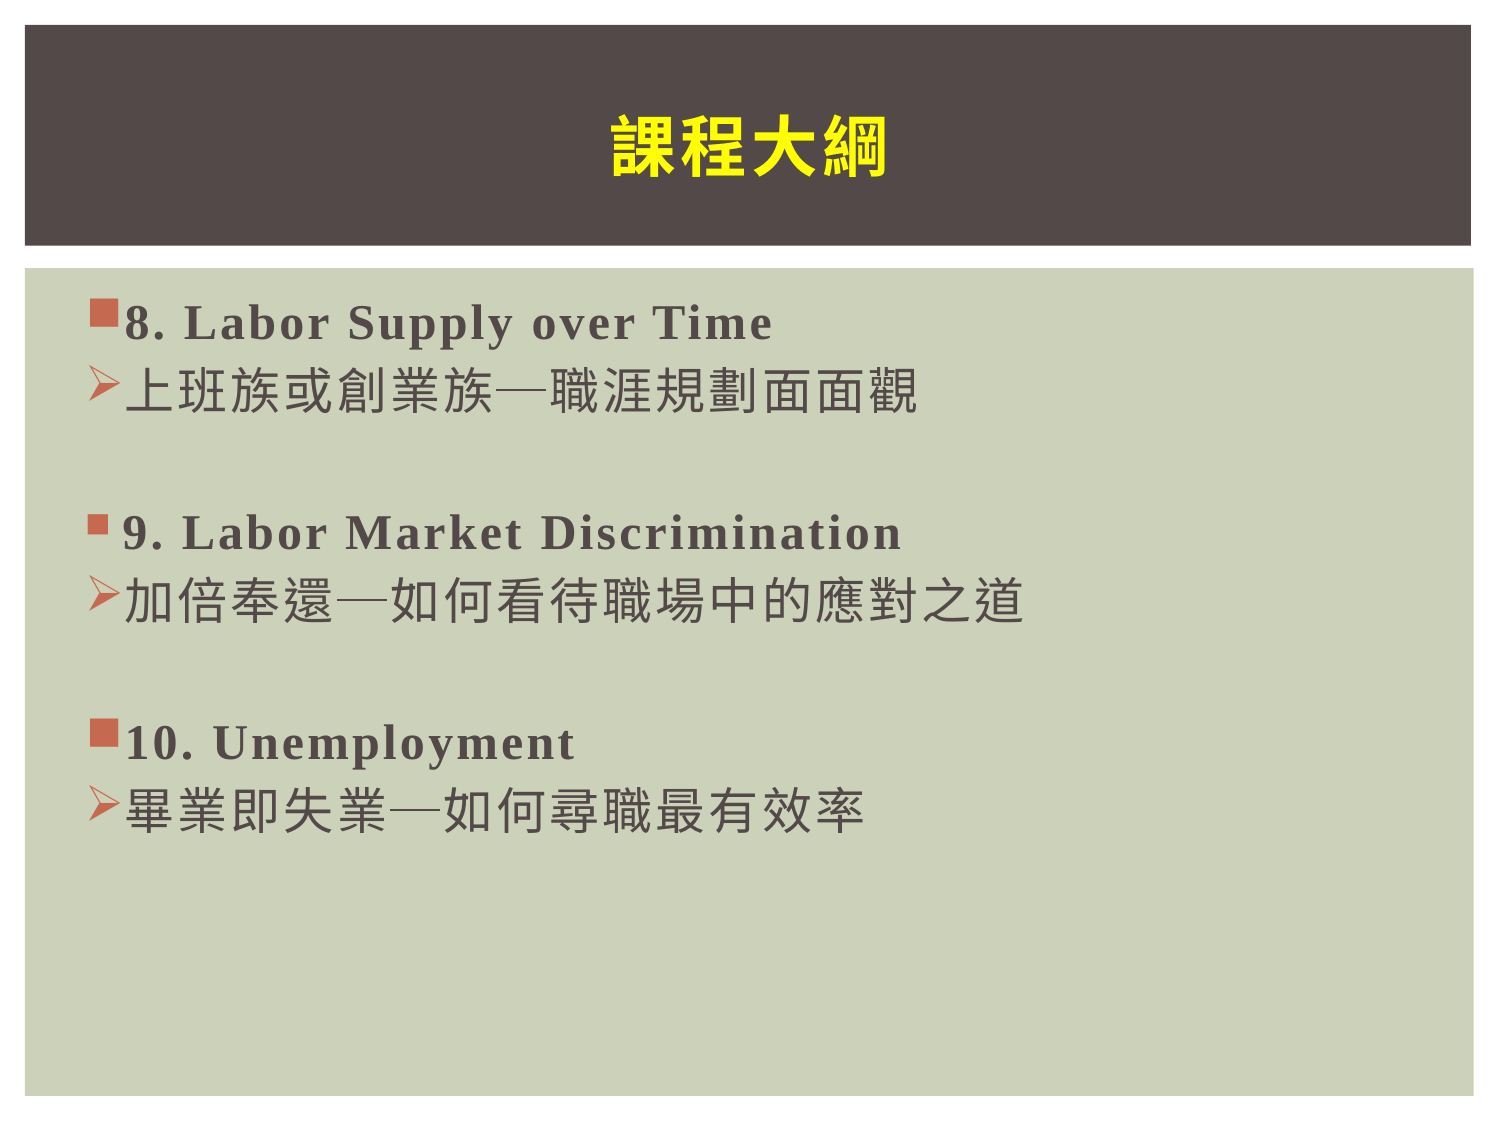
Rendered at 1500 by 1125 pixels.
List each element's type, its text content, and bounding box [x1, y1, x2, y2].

list 8. Labor Supply over Time 上班族或創業族─職涯規劃面面觀 9. Labor Market Discrimination 加倍奉還─如何看待職場中的應對之道 10. Unemployment 畢業即失業─如何尋職最有效率 [62, 281, 1442, 1005]
title 課程大綱 [62, 58, 1438, 232]
